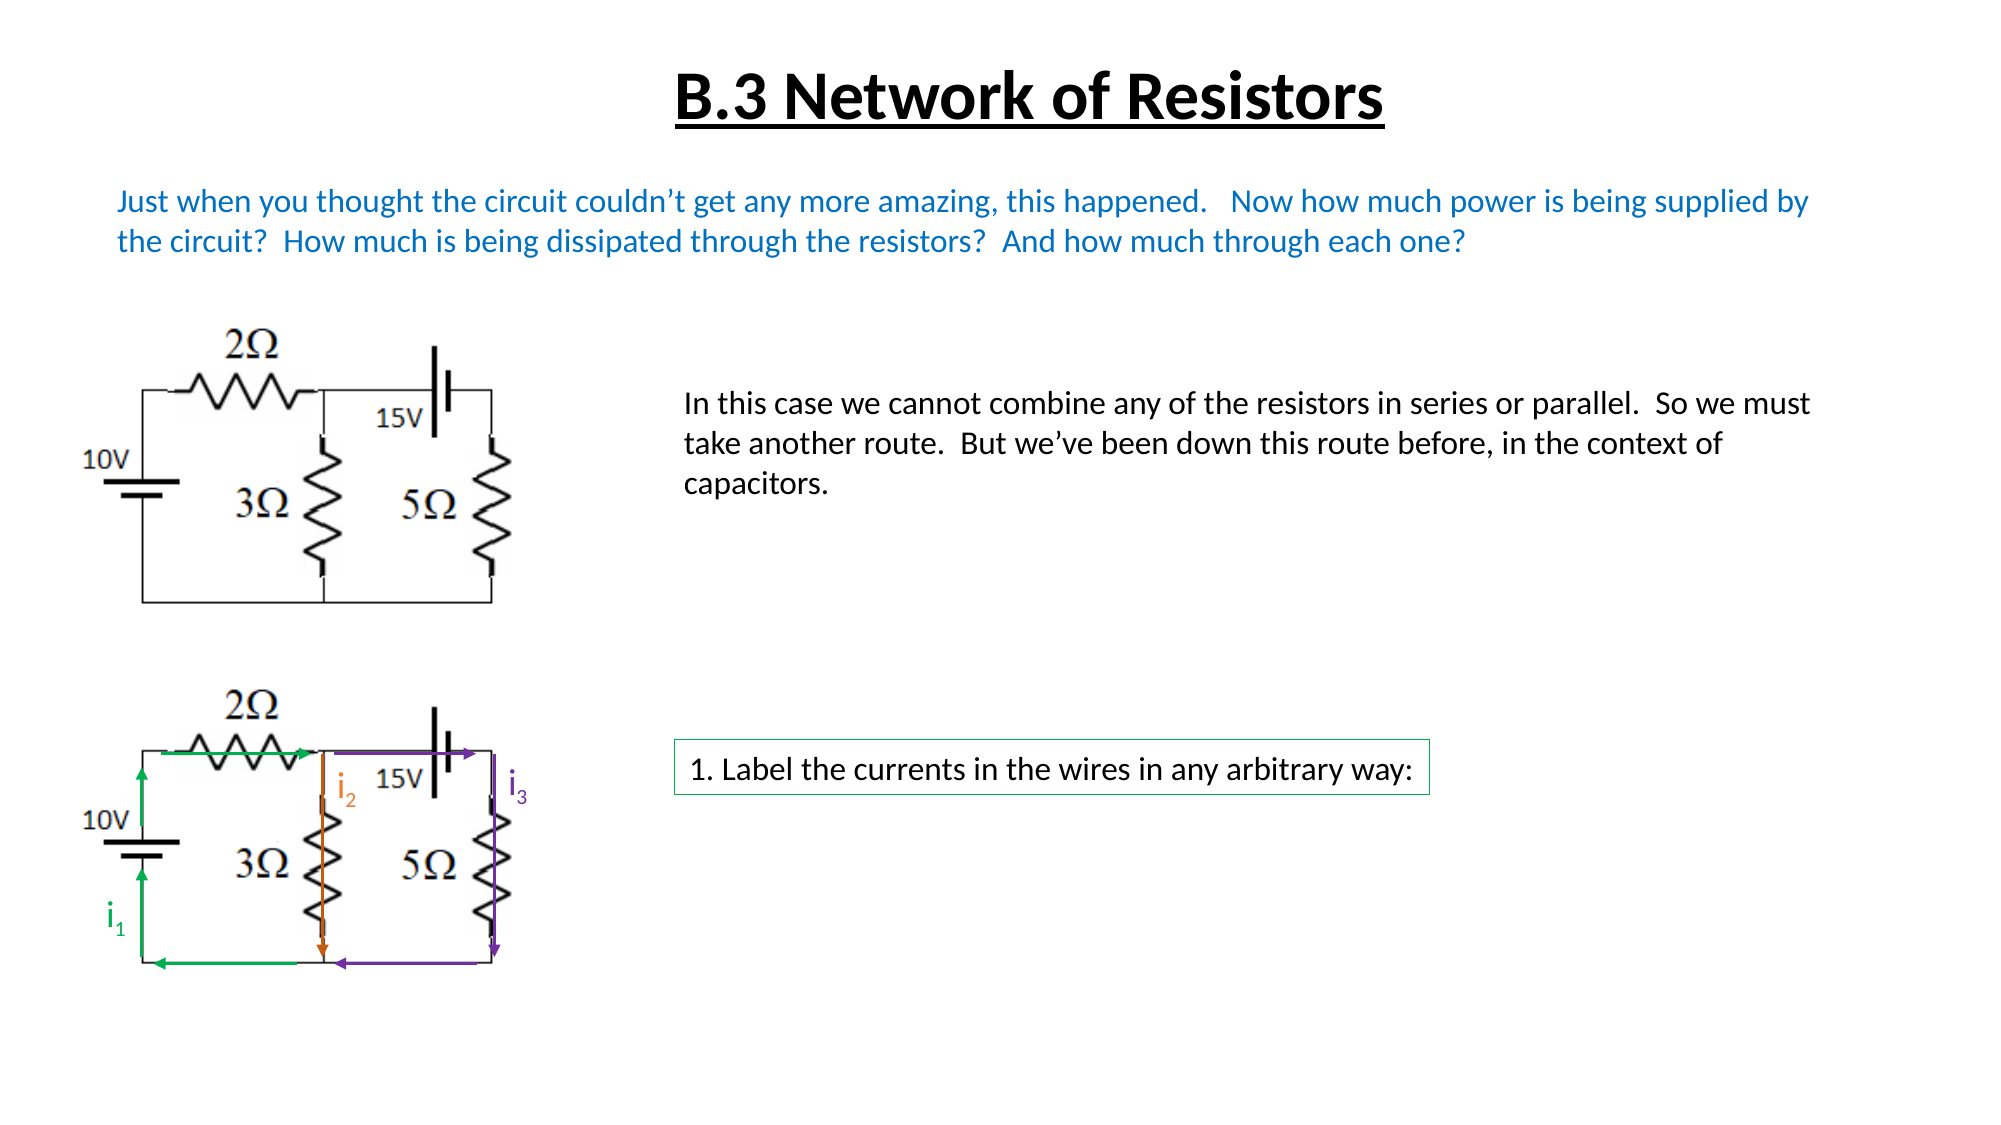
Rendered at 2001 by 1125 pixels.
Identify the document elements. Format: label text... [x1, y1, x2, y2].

text_box Just when you thought the circuit couldn’t get any more amazing, this happened. Now how much power is being supplied by the circuit? How much is being dissipated through the resistors? And how much through each one? [102, 171, 1859, 266]
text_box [73, 317, 560, 654]
text_box 1. Label the currents in the wires in any arbitrary way: [674, 739, 1430, 795]
text_box In this case we cannot combine any of the resistors in series or parallel. So we must take another route. But we’ve been down this route before, in the context of capacitors. [669, 374, 1836, 509]
text_box B.3 Network of Resistors [659, 52, 1410, 150]
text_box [73, 678, 560, 1014]
